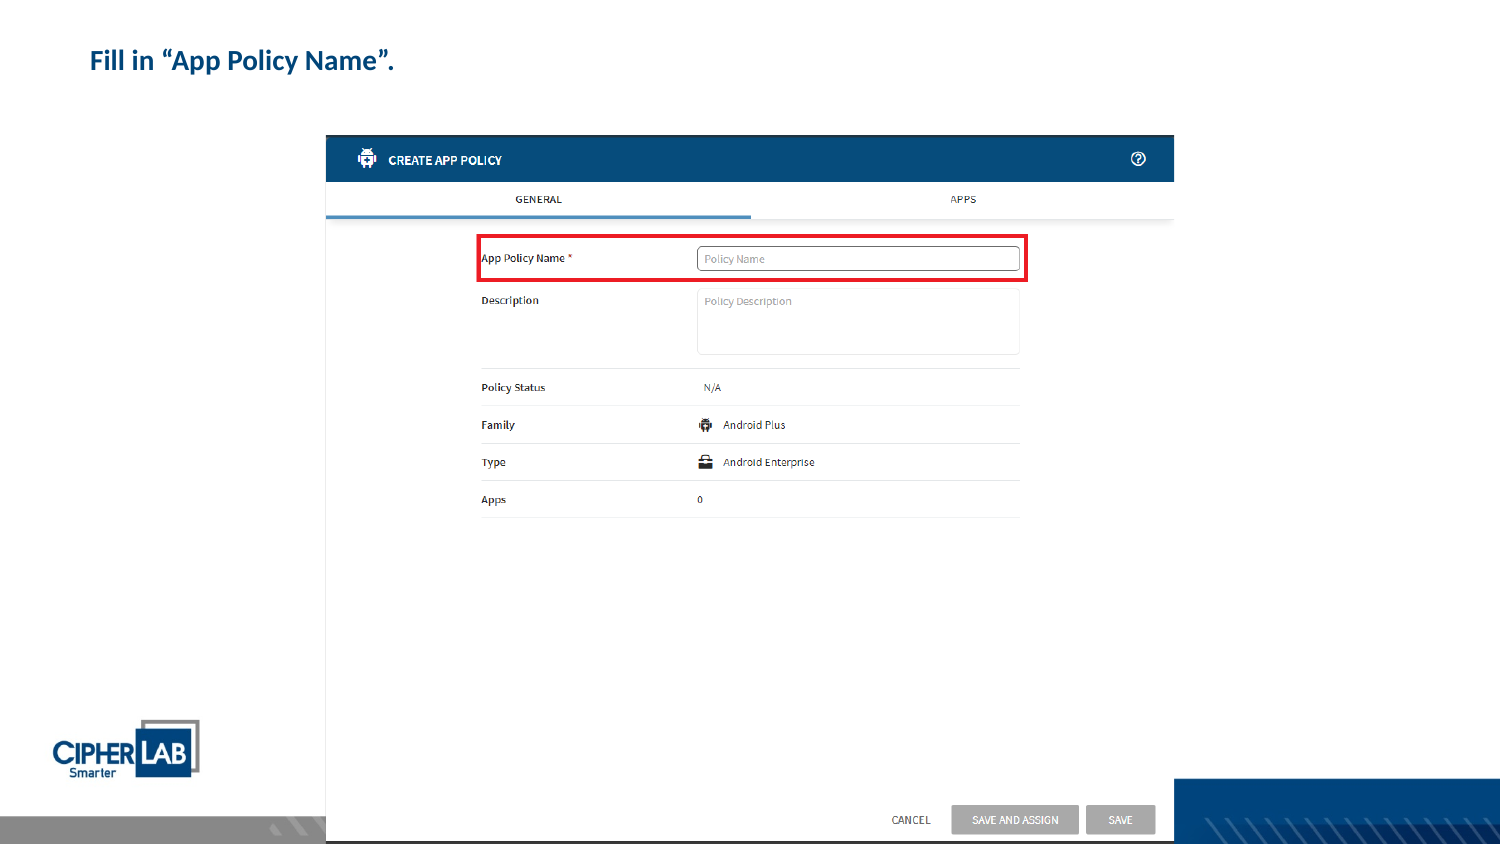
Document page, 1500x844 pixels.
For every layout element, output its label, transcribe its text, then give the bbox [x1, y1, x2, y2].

title Fill in “App Policy Name”. [75, 33, 1447, 175]
picture [0, 0, 1500, 844]
